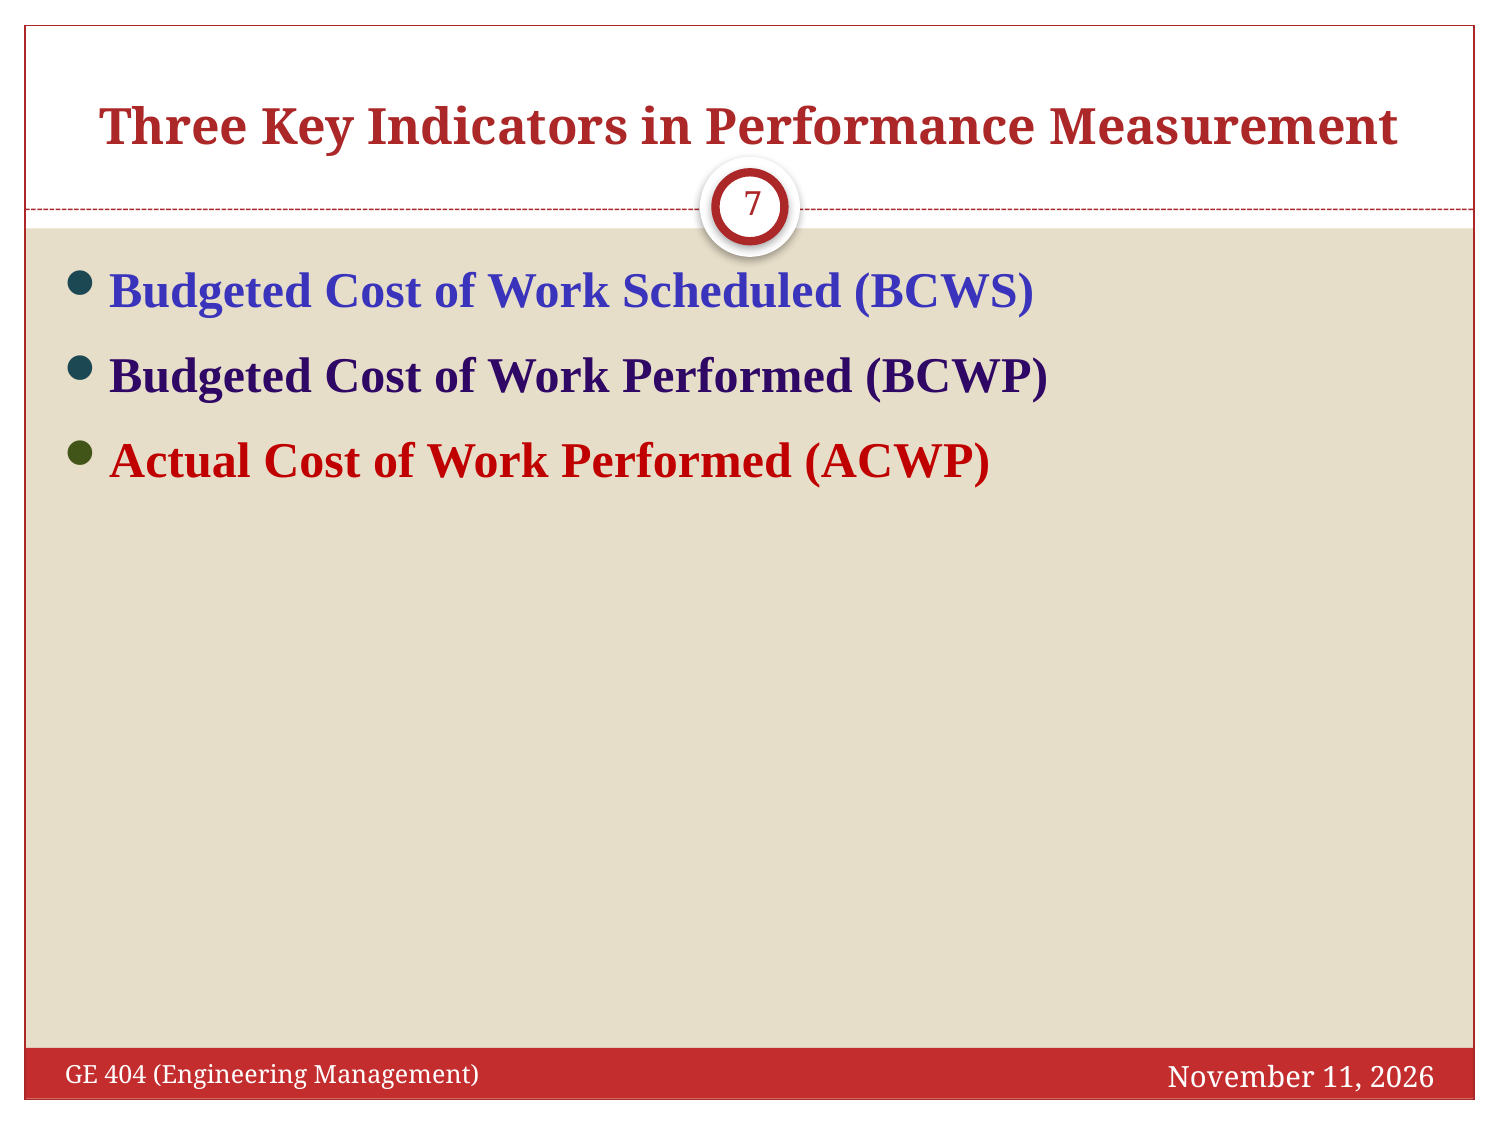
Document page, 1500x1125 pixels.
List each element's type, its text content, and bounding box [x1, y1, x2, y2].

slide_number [950, 1050, 1450, 1111]
list Budgeted Cost of Work Scheduled (BCWS) Budgeted Cost of Work Performed (BCWP) Actual Cost of Work Performed (ACWP) [49, 250, 1445, 1051]
slide_number 7 [715, 168, 791, 241]
footer GE 404 (Engineering Management) [50, 1051, 638, 1112]
title Three Key Indicators in Performance Measurement [49, 37, 1450, 162]
